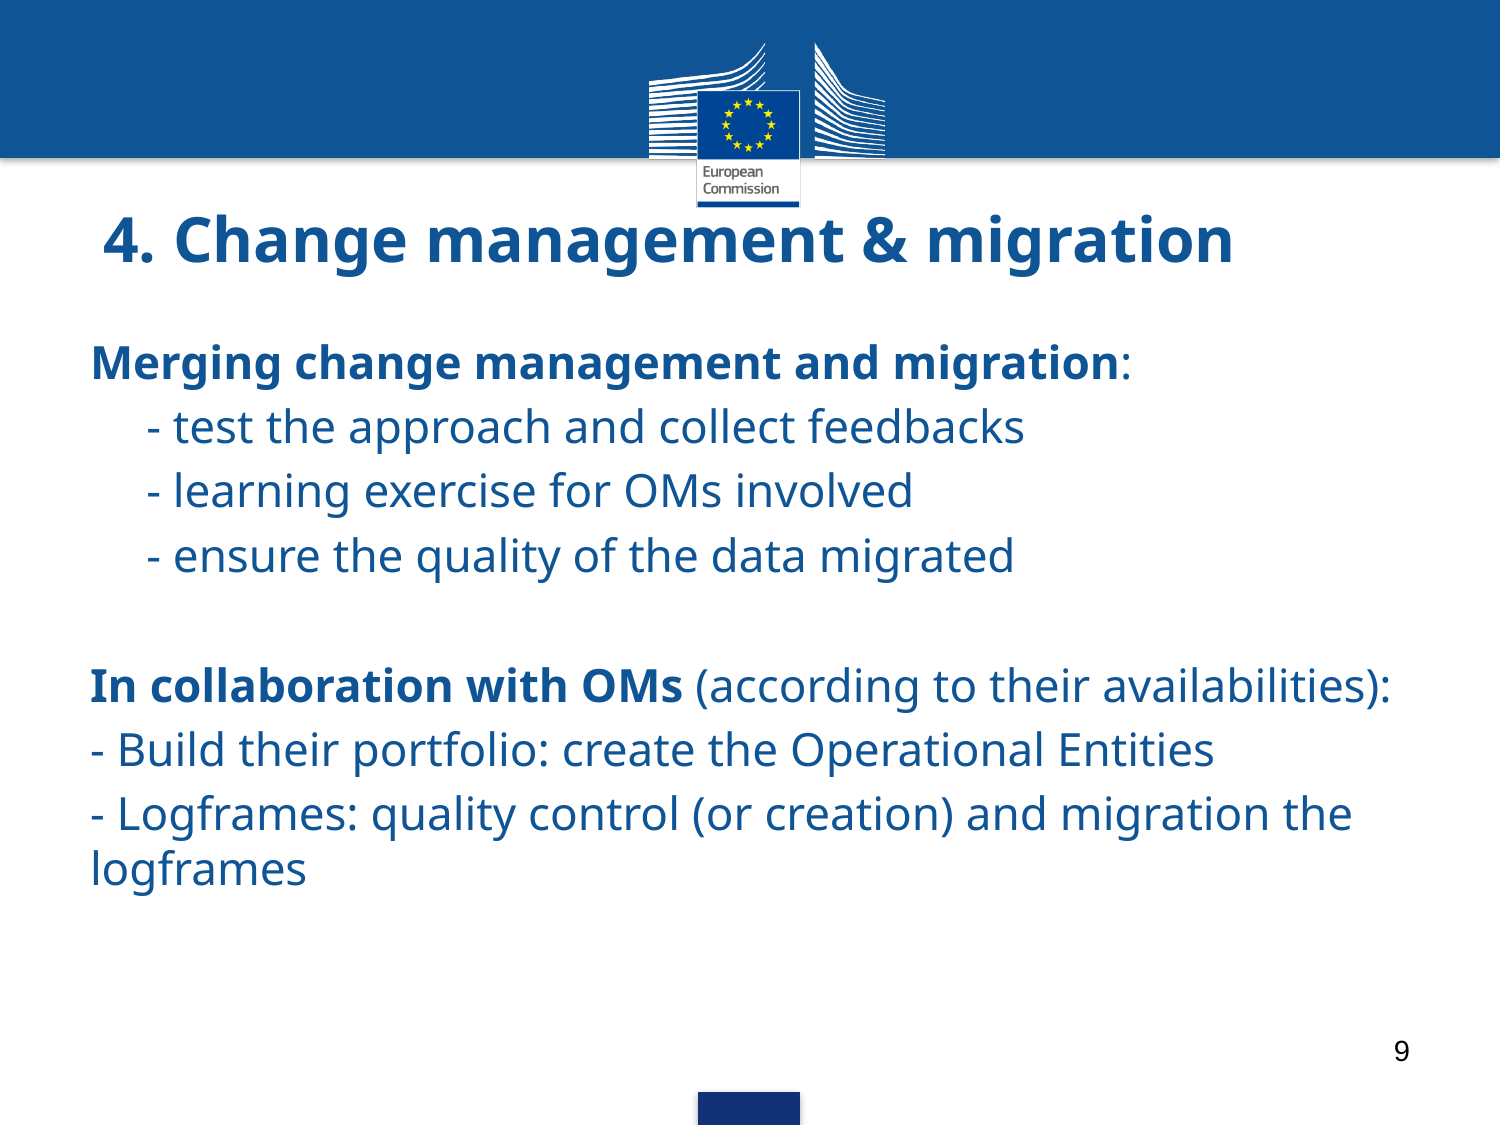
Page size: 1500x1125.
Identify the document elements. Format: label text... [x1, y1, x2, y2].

list Merging change management and migration: - test the approach and collect feedbacks - learning exercise for OMs involved - ensure the quality of the data migrated In collaboration with OMs (according to their availabilities): - Build their portfolio: create the Operational Entities - Logframes: quality control (or creation) and migration the logframes [75, 326, 1425, 1083]
slide_number 9 [1074, 1024, 1425, 1103]
picture [649, 42, 885, 160]
title 4. Change management & migration [29, 160, 1415, 315]
